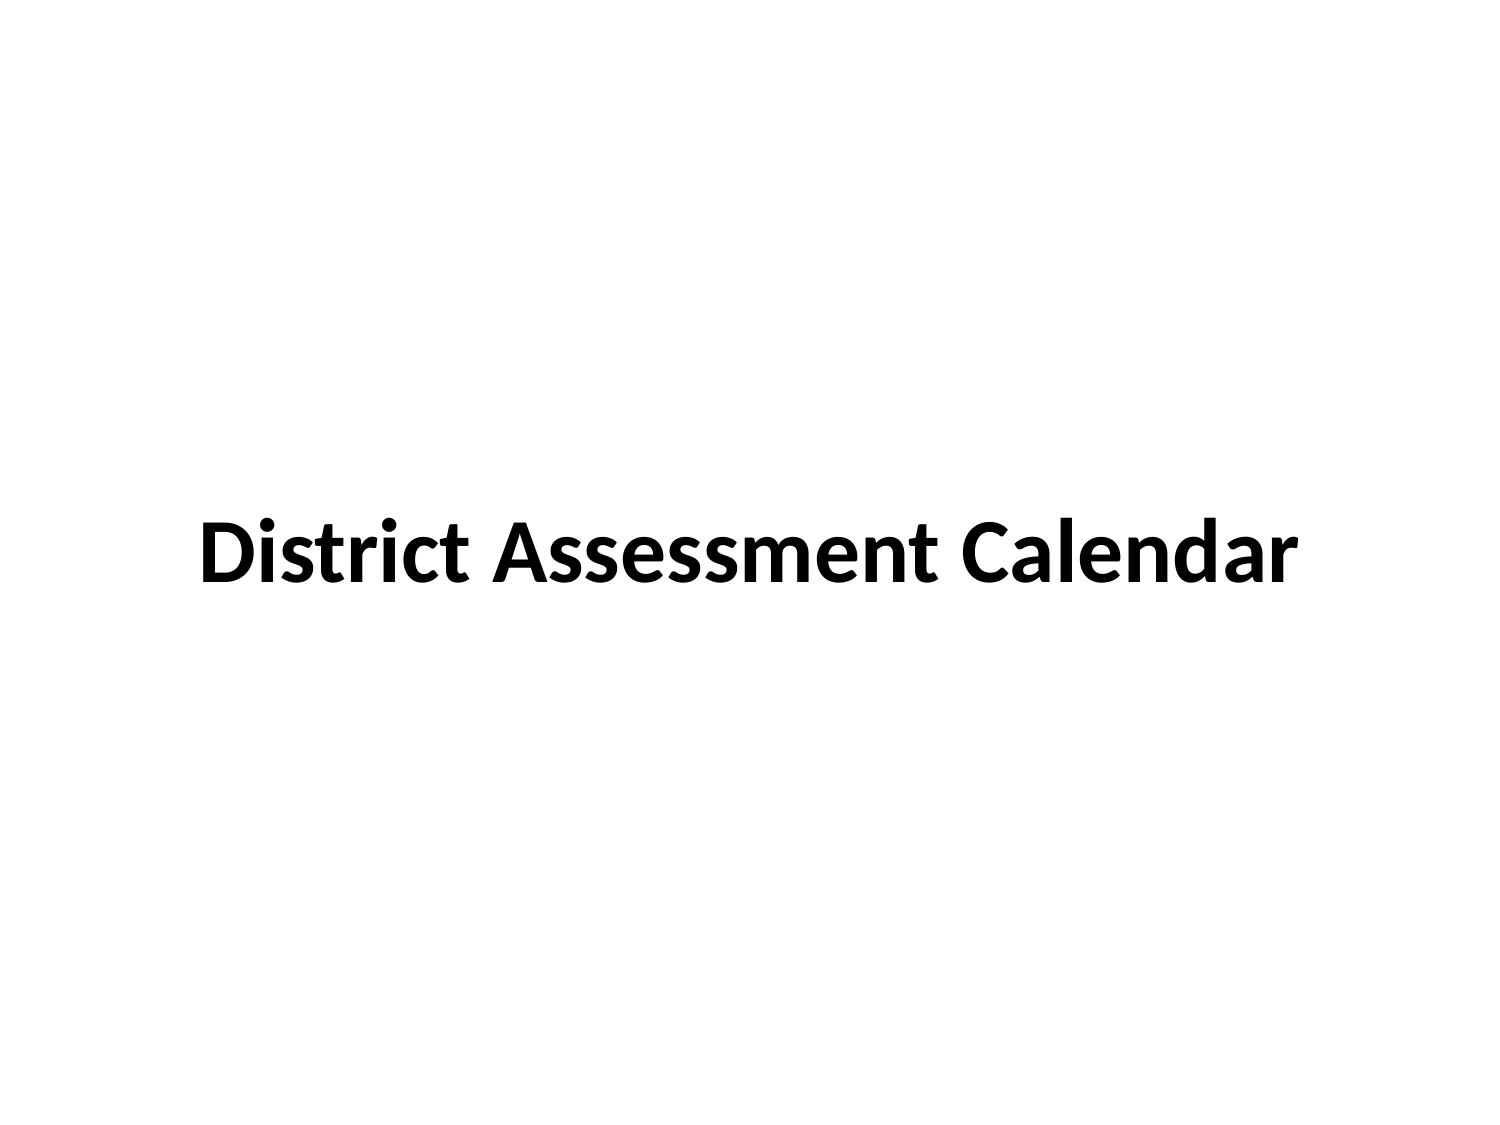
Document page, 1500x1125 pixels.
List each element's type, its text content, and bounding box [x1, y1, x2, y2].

title District Assessment Calendar [112, 425, 1388, 667]
